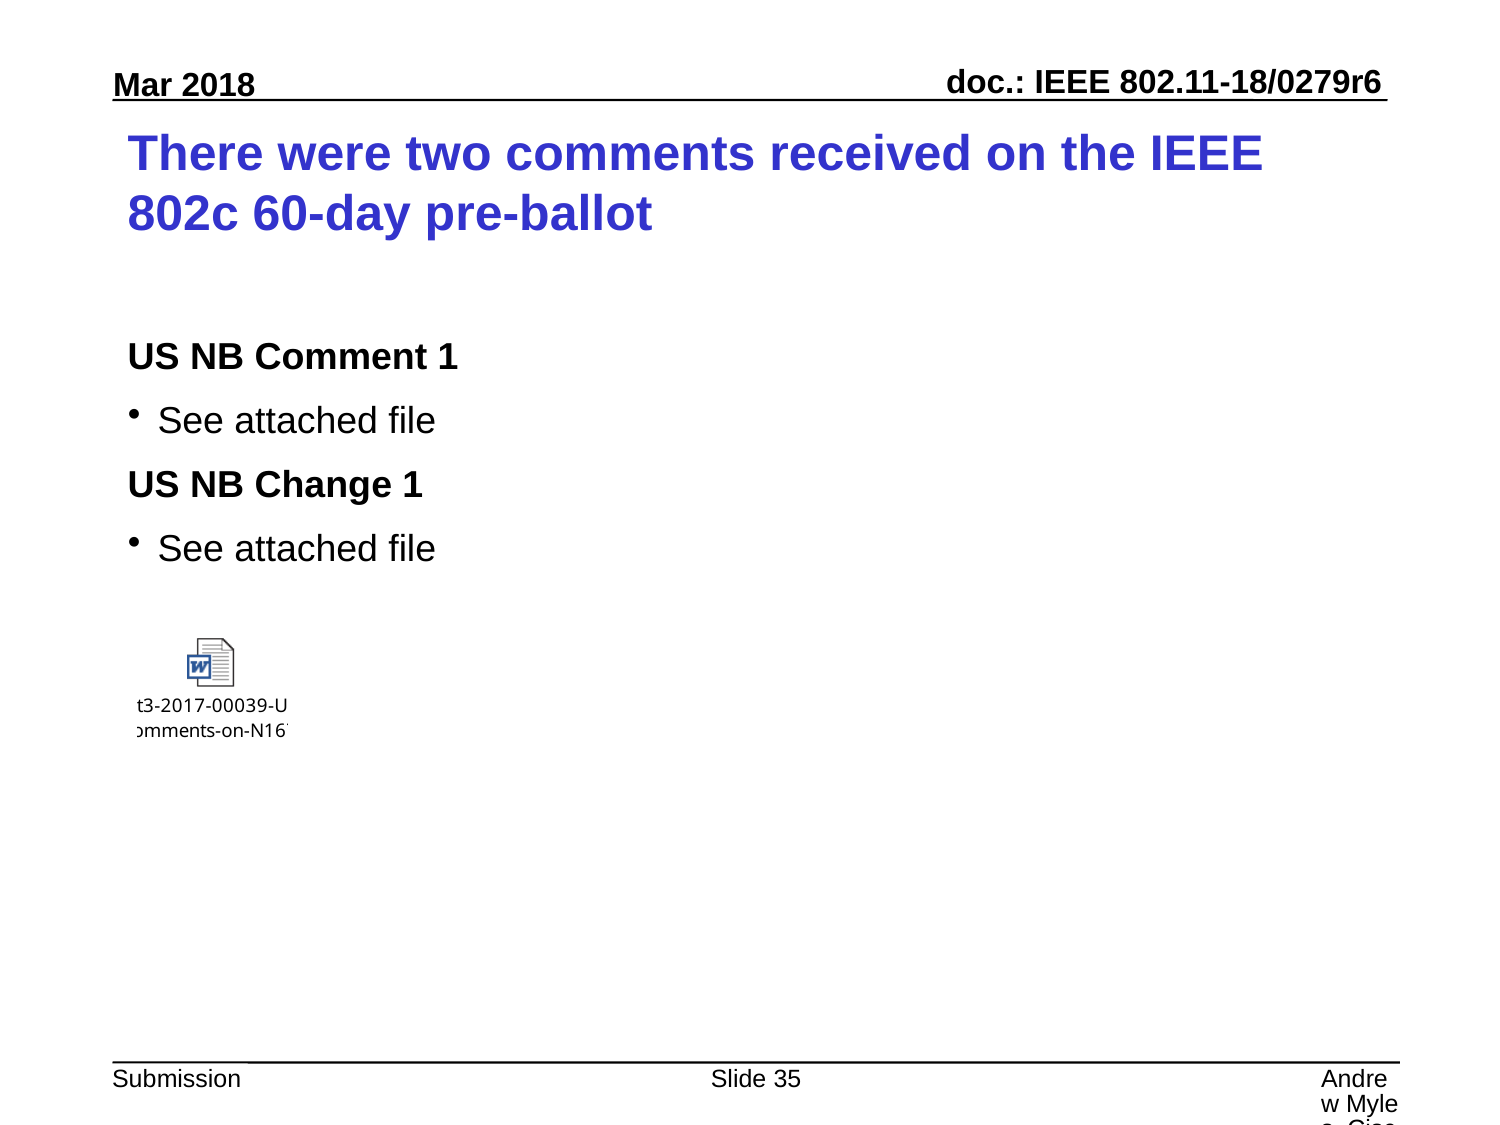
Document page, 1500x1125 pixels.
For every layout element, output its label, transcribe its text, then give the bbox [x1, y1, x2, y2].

footer Andrew Myles, Cisco [1320, 1061, 1402, 1093]
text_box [137, 637, 288, 768]
slide_number Slide 35 [709, 1061, 803, 1093]
title There were two comments received on the IEEE 802c 60-day pre-ballot [112, 112, 1388, 288]
list US NB Comment 1 See attached file US NB Change 1 See attached file [112, 324, 1388, 1000]
